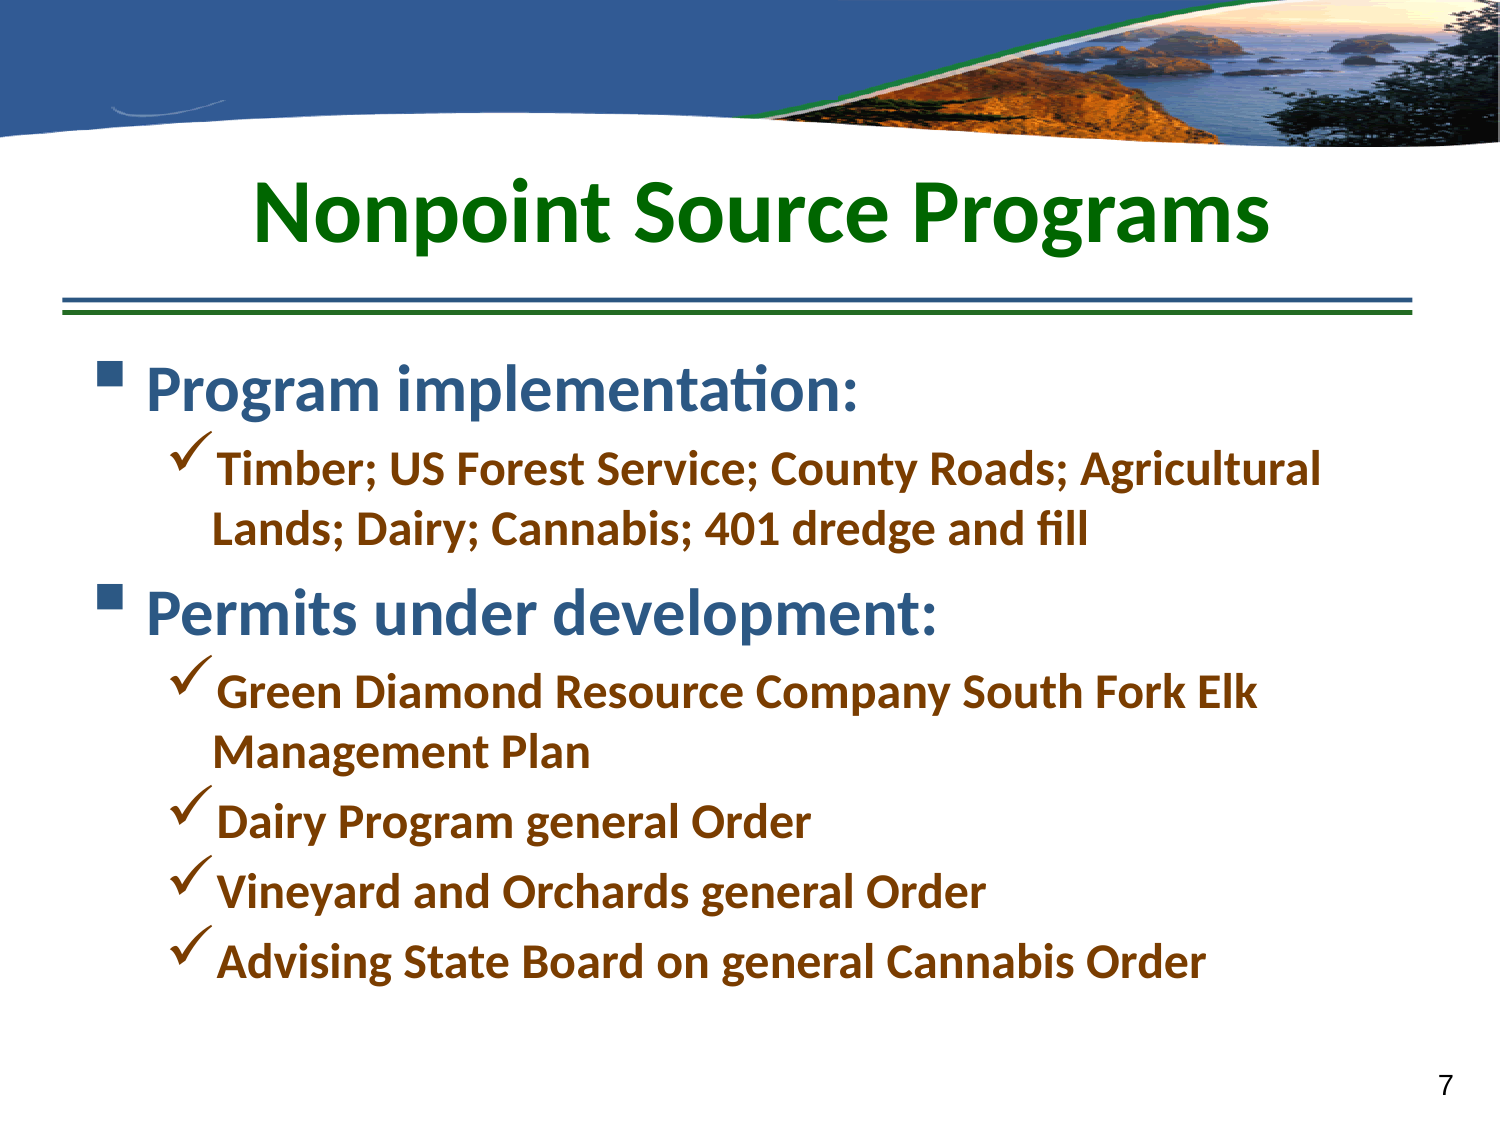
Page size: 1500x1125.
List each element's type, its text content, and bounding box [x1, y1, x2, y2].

text_box 7 [1423, 1058, 1486, 1125]
list Program implementation: Timber; US Forest Service; County Roads; Agricultural Lands; Dairy; Cannabis; 401 dredge and fill Permits under development: Green Diamond Resource Company South Fork Elk Management Plan Dairy Program general Order Vineyard and Orchards general Order Advising State Board on general Cannabis Order [75, 337, 1450, 1038]
title Nonpoint Source Programs [87, 149, 1438, 263]
picture [0, 0, 1500, 147]
